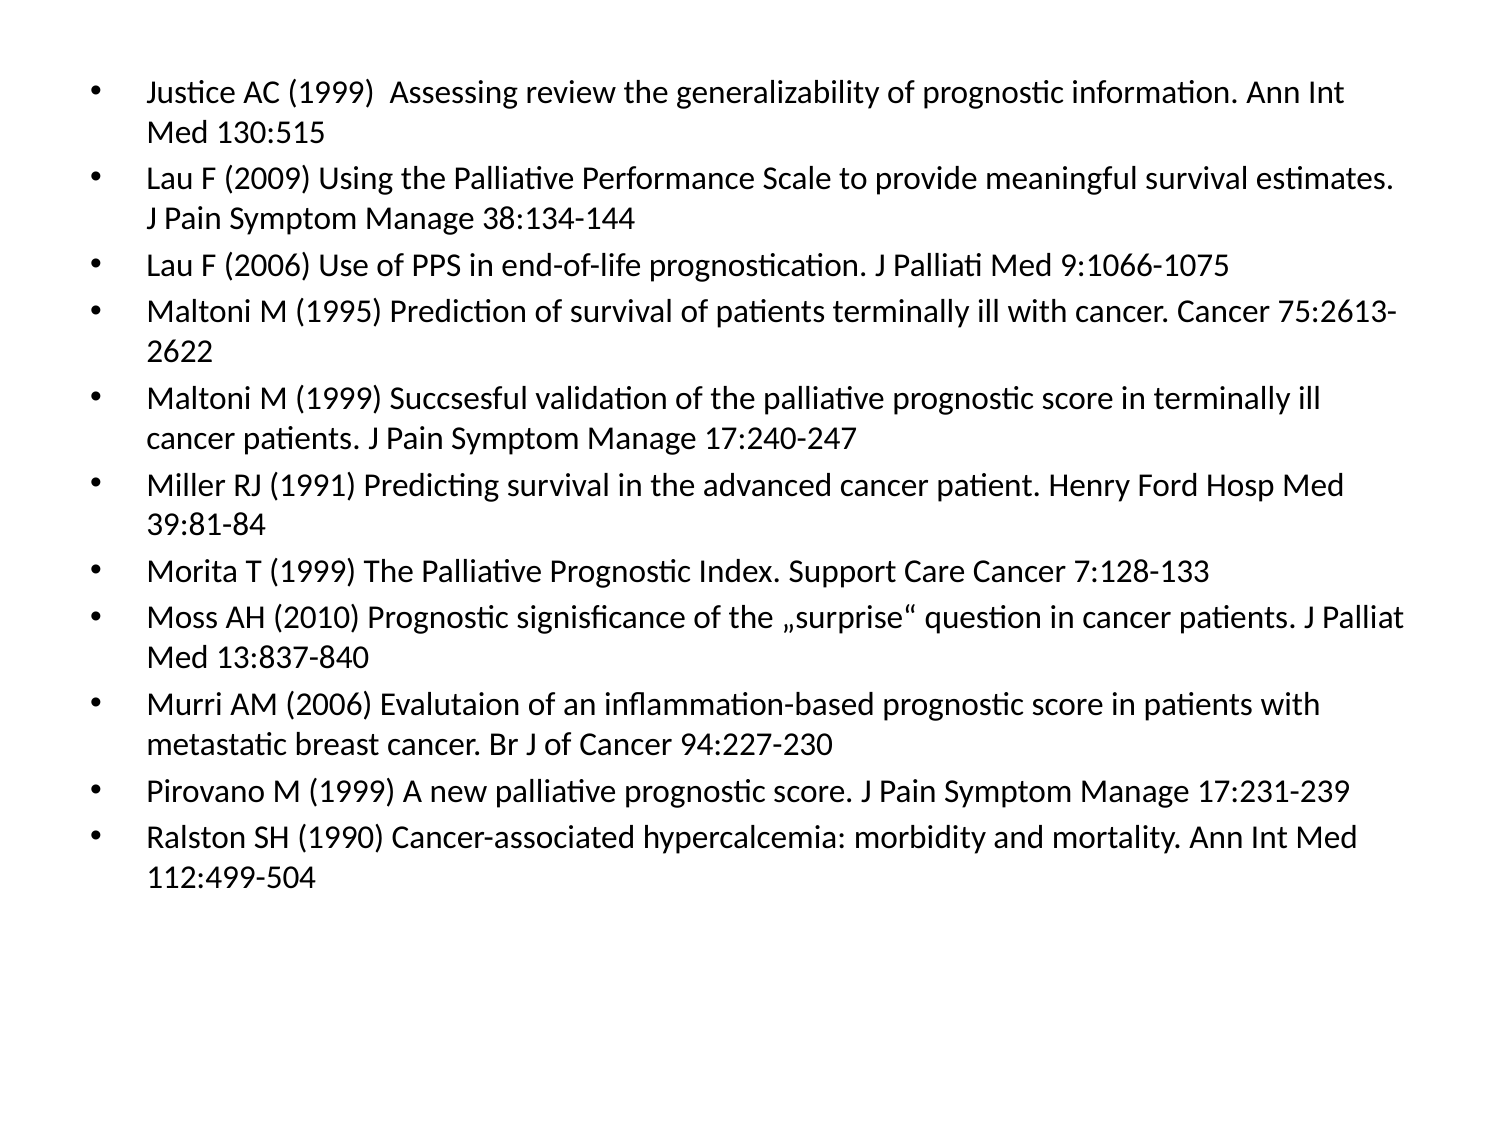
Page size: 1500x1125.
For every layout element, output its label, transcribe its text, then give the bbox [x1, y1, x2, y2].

list Justice AC (1999) Assessing review the generalizability of prognostic information. Ann Int Med 130:515 Lau F (2009) Using the Palliative Performance Scale to provide meaningful survival estimates. J Pain Symptom Manage 38:134-144 Lau F (2006) Use of PPS in end-of-life prognostication. J Palliati Med 9:1066-1075 Maltoni M (1995) Prediction of survival of patients terminally ill with cancer. Cancer 75:2613-2622 Maltoni M (1999) Succsesful validation of the palliative prognostic score in terminally ill cancer patients. J Pain Symptom Manage 17:240-247 Miller RJ (1991) Predicting survival in the advanced cancer patient. Henry Ford Hosp Med 39:81-84 Morita T (1999) The Palliative Prognostic Index. Support Care Cancer 7:128-133 Moss AH (2010) Prognostic signisficance of the „surprise“ question in cancer patients. J Palliat Med 13:837-840 Murri AM (2006) Evalutaion of an inflammation-based prognostic score in patients with metastatic breast cancer. Br J of Cancer 94:227-230 Pirovano M (1999) A new palliative prognostic score. J Pain Symptom Manage 17:231-239 Ralston SH (1990) Cancer-associated hypercalcemia: morbidity and mortality. Ann Int Med 112:499-504 [75, 62, 1425, 1005]
